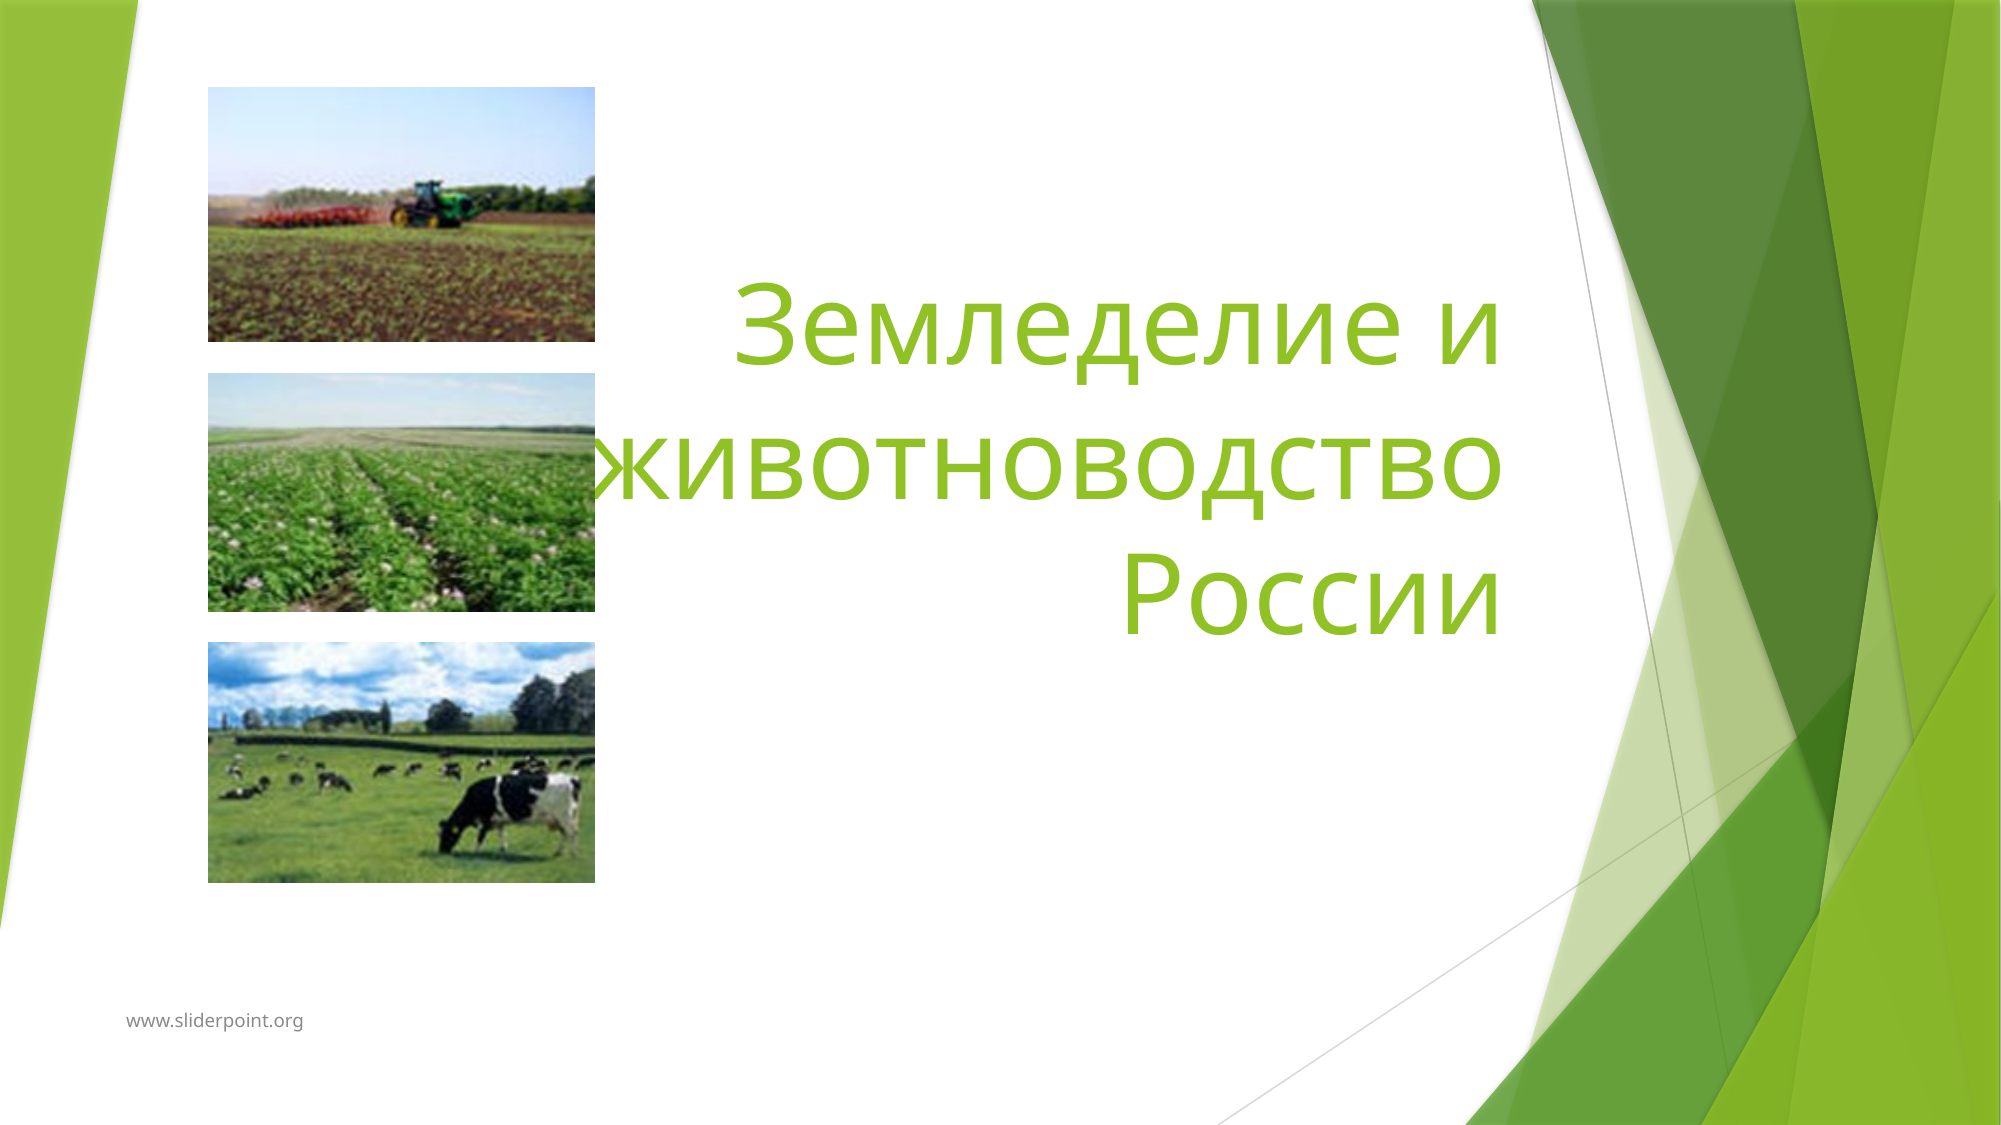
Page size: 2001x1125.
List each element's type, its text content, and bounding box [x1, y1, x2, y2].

picture [208, 642, 596, 883]
footer www.sliderpoint.org [111, 991, 1145, 1051]
title Земледелие и животноводство России [247, 394, 1522, 665]
picture [208, 372, 596, 613]
picture [208, 86, 596, 343]
